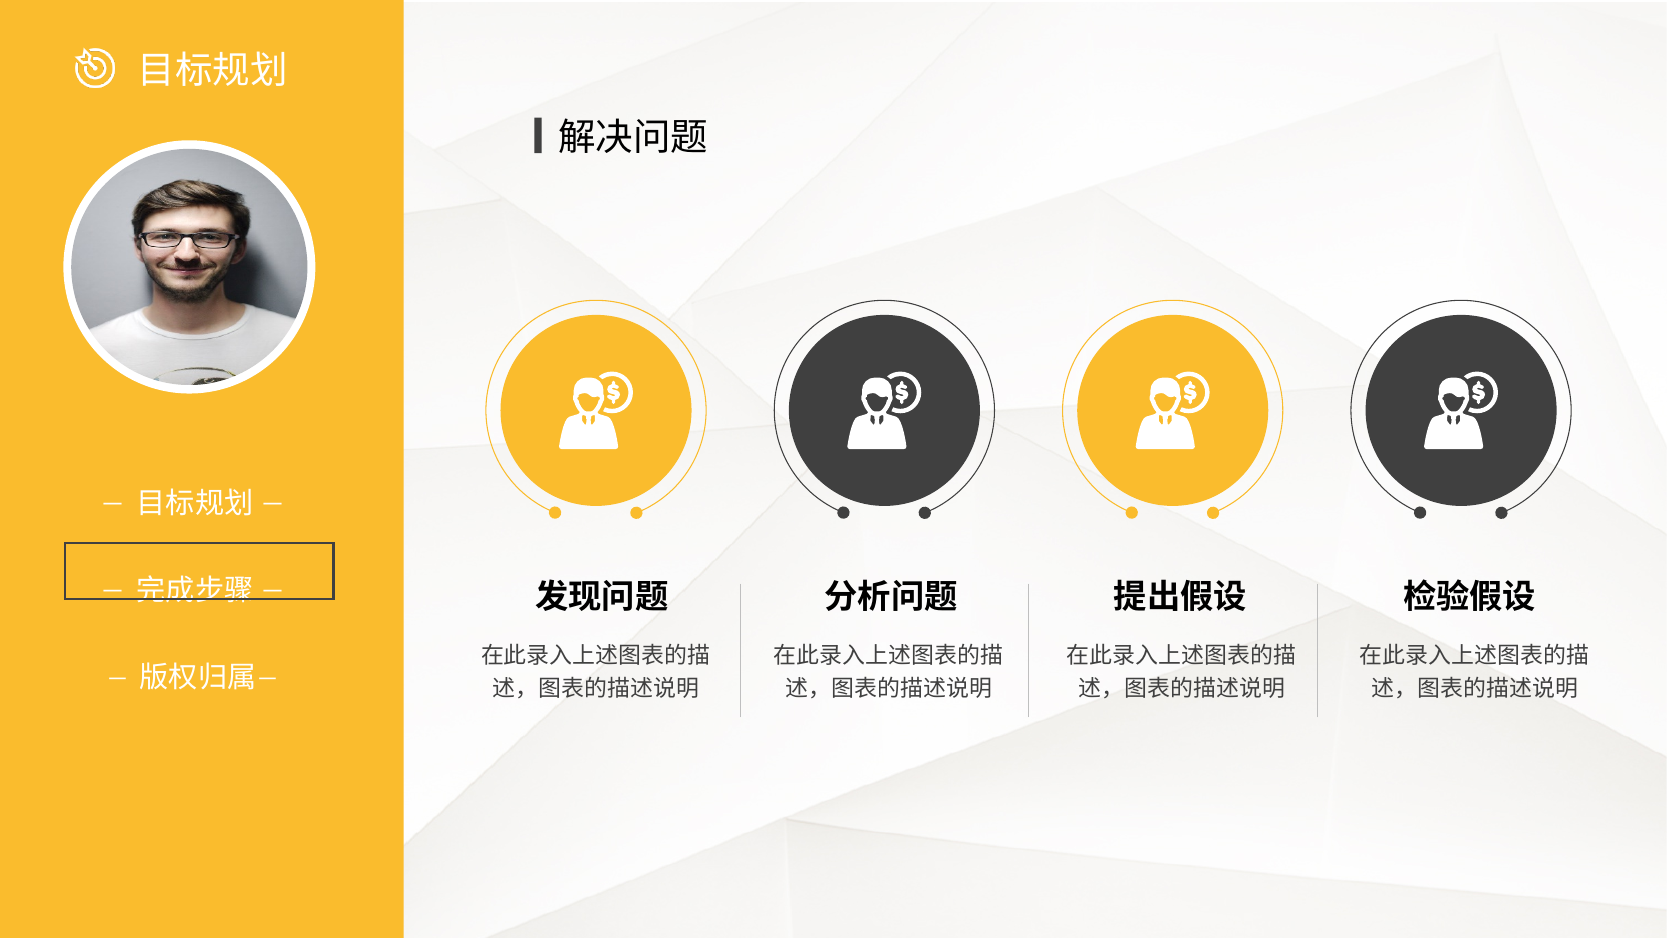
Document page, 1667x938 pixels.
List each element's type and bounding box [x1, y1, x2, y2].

text_box [465, 567, 727, 744]
text_box [1344, 567, 1606, 744]
text_box [1350, 300, 1572, 521]
text_box [64, 542, 335, 600]
text_box [1051, 567, 1313, 744]
picture [71, 148, 308, 385]
text_box [1062, 300, 1283, 521]
picture [74, 47, 115, 88]
text_box [534, 105, 725, 166]
picture [404, 2, 1667, 938]
text_box [485, 300, 707, 521]
text_box [774, 300, 995, 521]
text_box [758, 567, 1020, 744]
